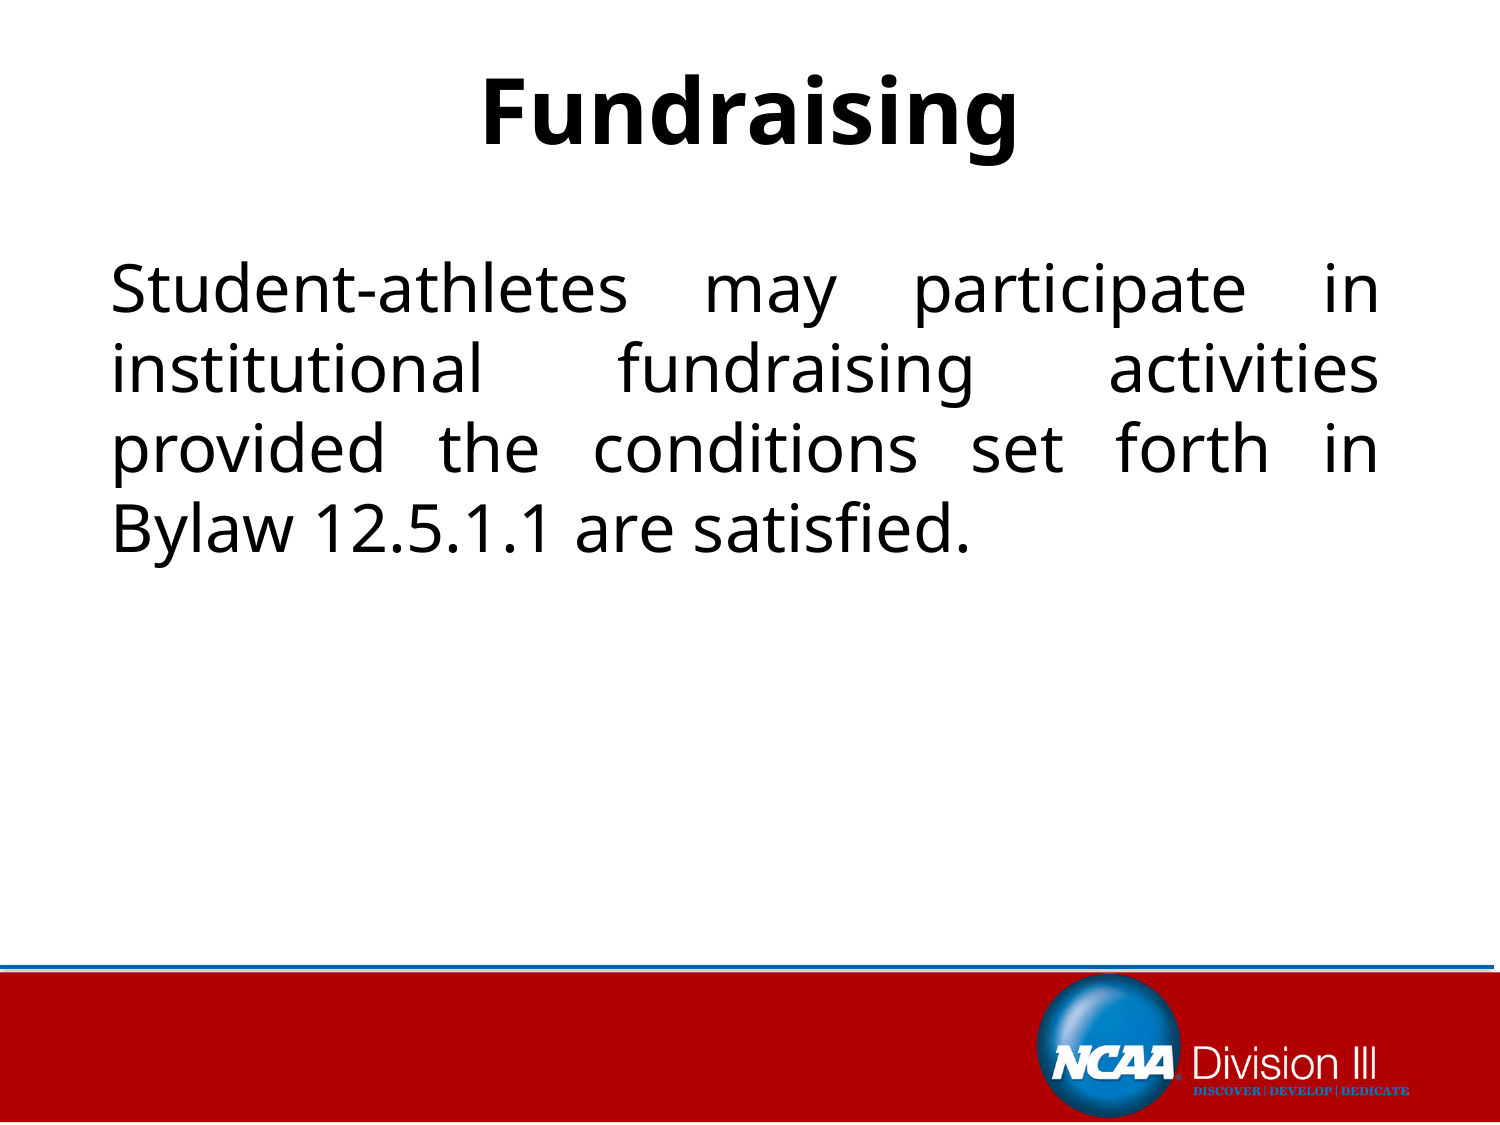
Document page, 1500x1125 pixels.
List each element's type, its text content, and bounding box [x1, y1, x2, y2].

picture [1021, 945, 1423, 1125]
title Fundraising [75, 45, 1425, 171]
list Student-athletes may participate in institutional fundraising activities provided the conditions set forth in Bylaw 12.5.1.1 are satisfied. [95, 237, 1398, 863]
